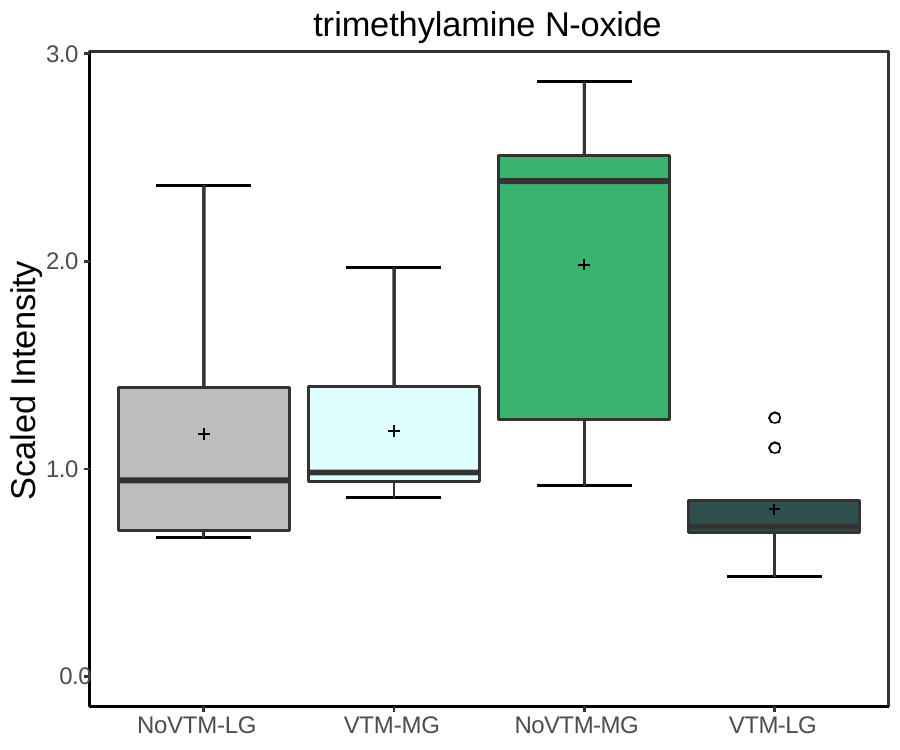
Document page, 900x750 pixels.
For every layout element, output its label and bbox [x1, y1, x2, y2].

text_box [311, 0, 667, 44]
text_box [44, 36, 82, 67]
slide_number [134, 713, 263, 750]
footer [57, 661, 95, 750]
text_box [83, 50, 891, 738]
text_box [1, 243, 82, 503]
